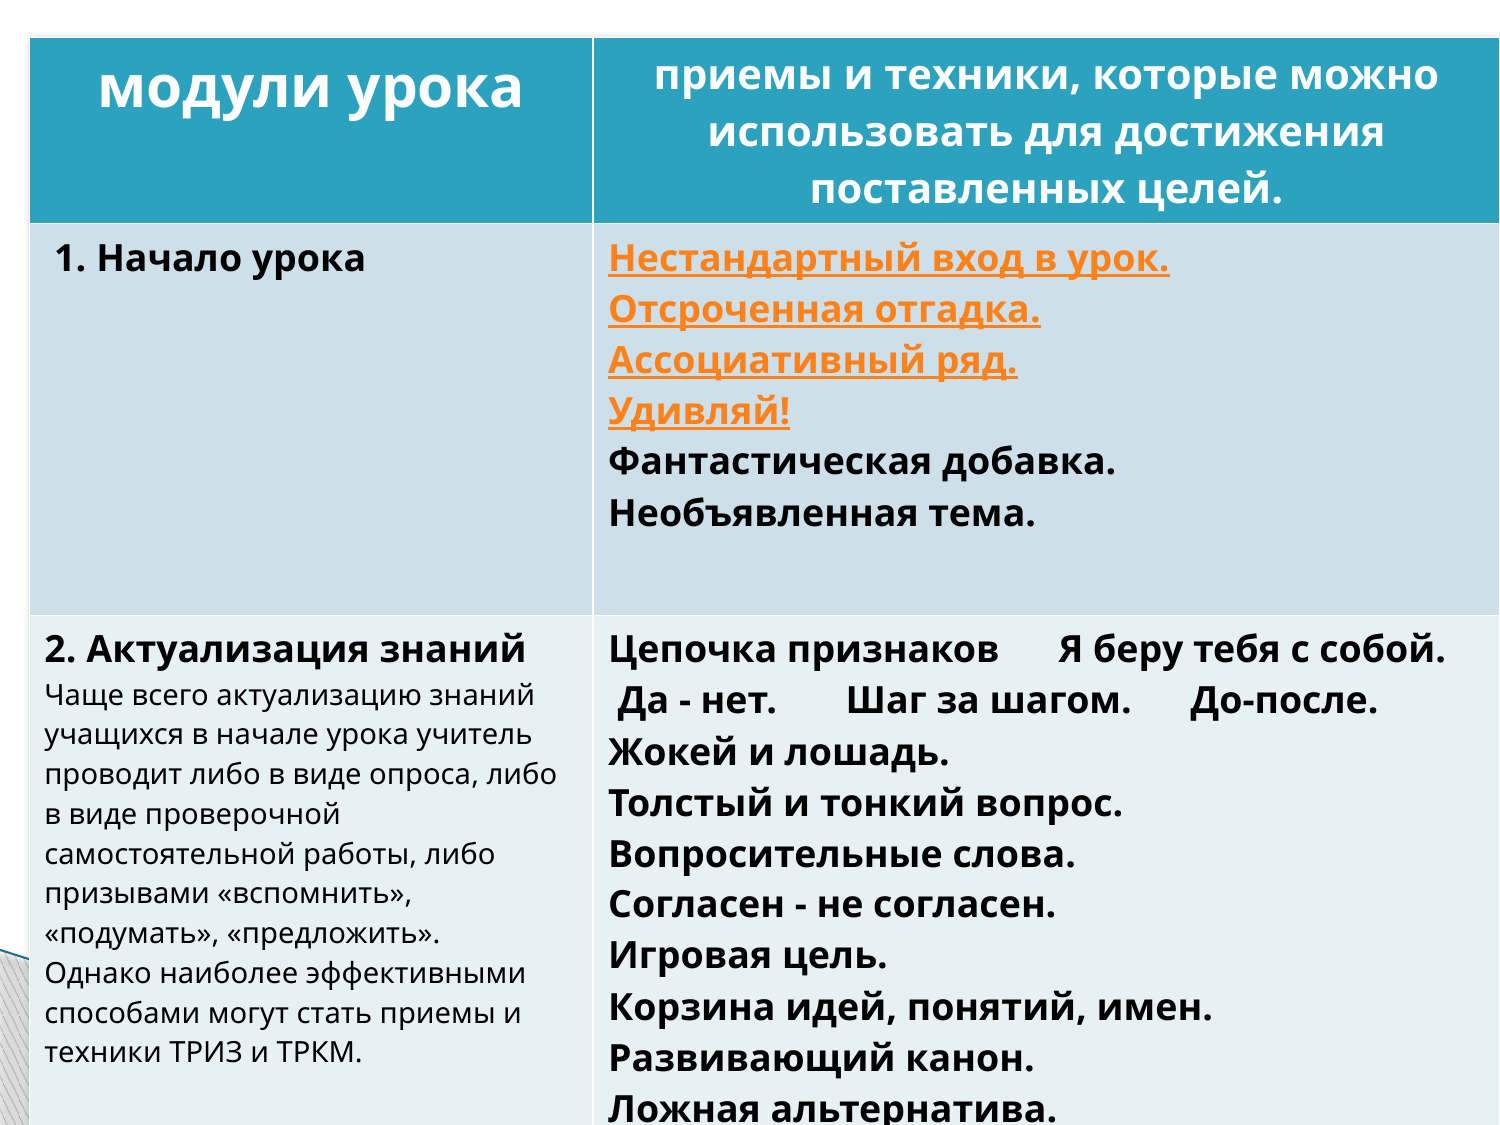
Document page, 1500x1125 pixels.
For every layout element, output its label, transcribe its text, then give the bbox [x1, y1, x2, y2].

table_cell Нестандартный вход в урок. Отсроченная отгадка. Ассоциативный ряд. Удивляй! Фантастическая добавка. Необъявленная тема. [594, 224, 1499, 615]
table_cell 2. Актуализация знаний Чаще всего актуализацию знаний учащихся в начале урока учитель проводит либо в виде опроса, либо в виде проверочной самостоятельной работы, либо призывами «вспомнить», «подумать», «предложить». Однако наиболее эффективными способами могут стать приемы и техники ТРИЗ и ТРКМ. [30, 616, 592, 1125]
table_header модули урока [30, 38, 592, 223]
table_cell Цепочка признаков Я беру тебя с собой. Да - нет. Шаг за шагом. До-после. Жокей и лошадь. Толстый и тонкий вопрос. Вопросительные слова. Согласен - не согласен. Игровая цель. Корзина идей, понятий, имен. Развивающий канон. Ложная альтернатива. [594, 616, 1499, 1125]
table_header приемы и техники, которые можно использовать для достижения поставленных целей. [594, 38, 1499, 223]
table_cell 1. Начало урока [30, 224, 592, 615]
